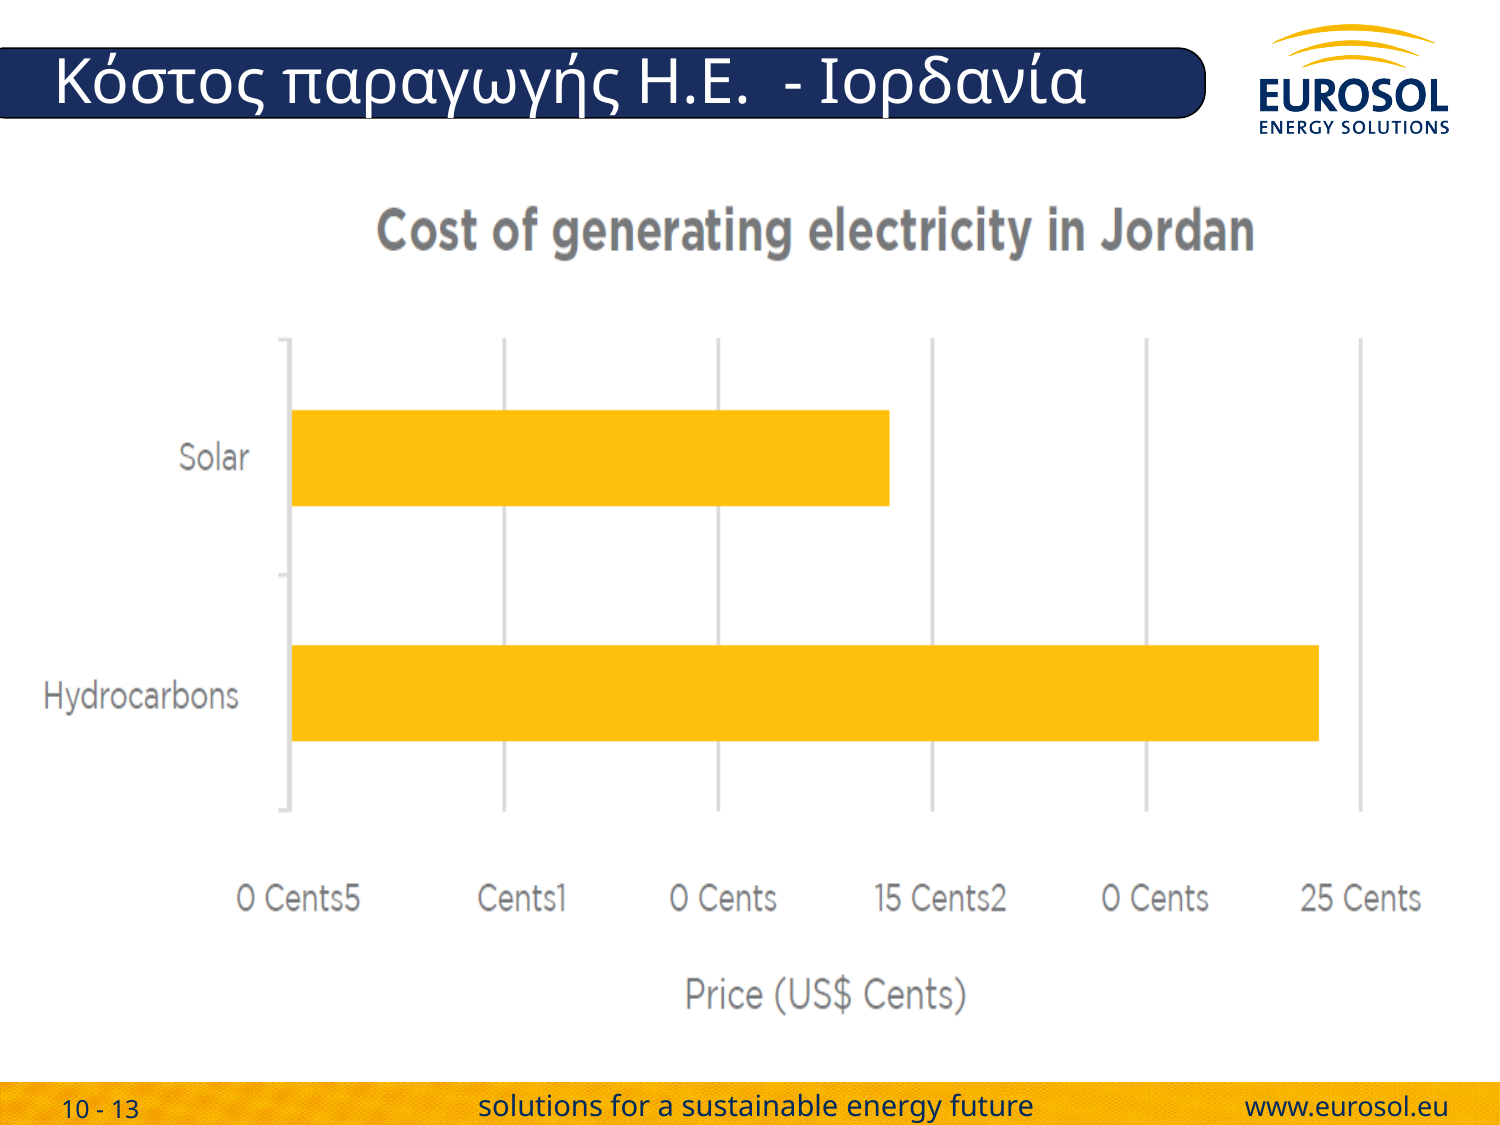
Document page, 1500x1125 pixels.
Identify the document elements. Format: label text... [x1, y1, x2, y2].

picture [17, 172, 1467, 1047]
title Κόστος παραγωγής Η.Ε. - Ιορδανία [53, 42, 1140, 124]
picture [0, 1082, 1500, 1125]
picture [1258, 20, 1450, 134]
